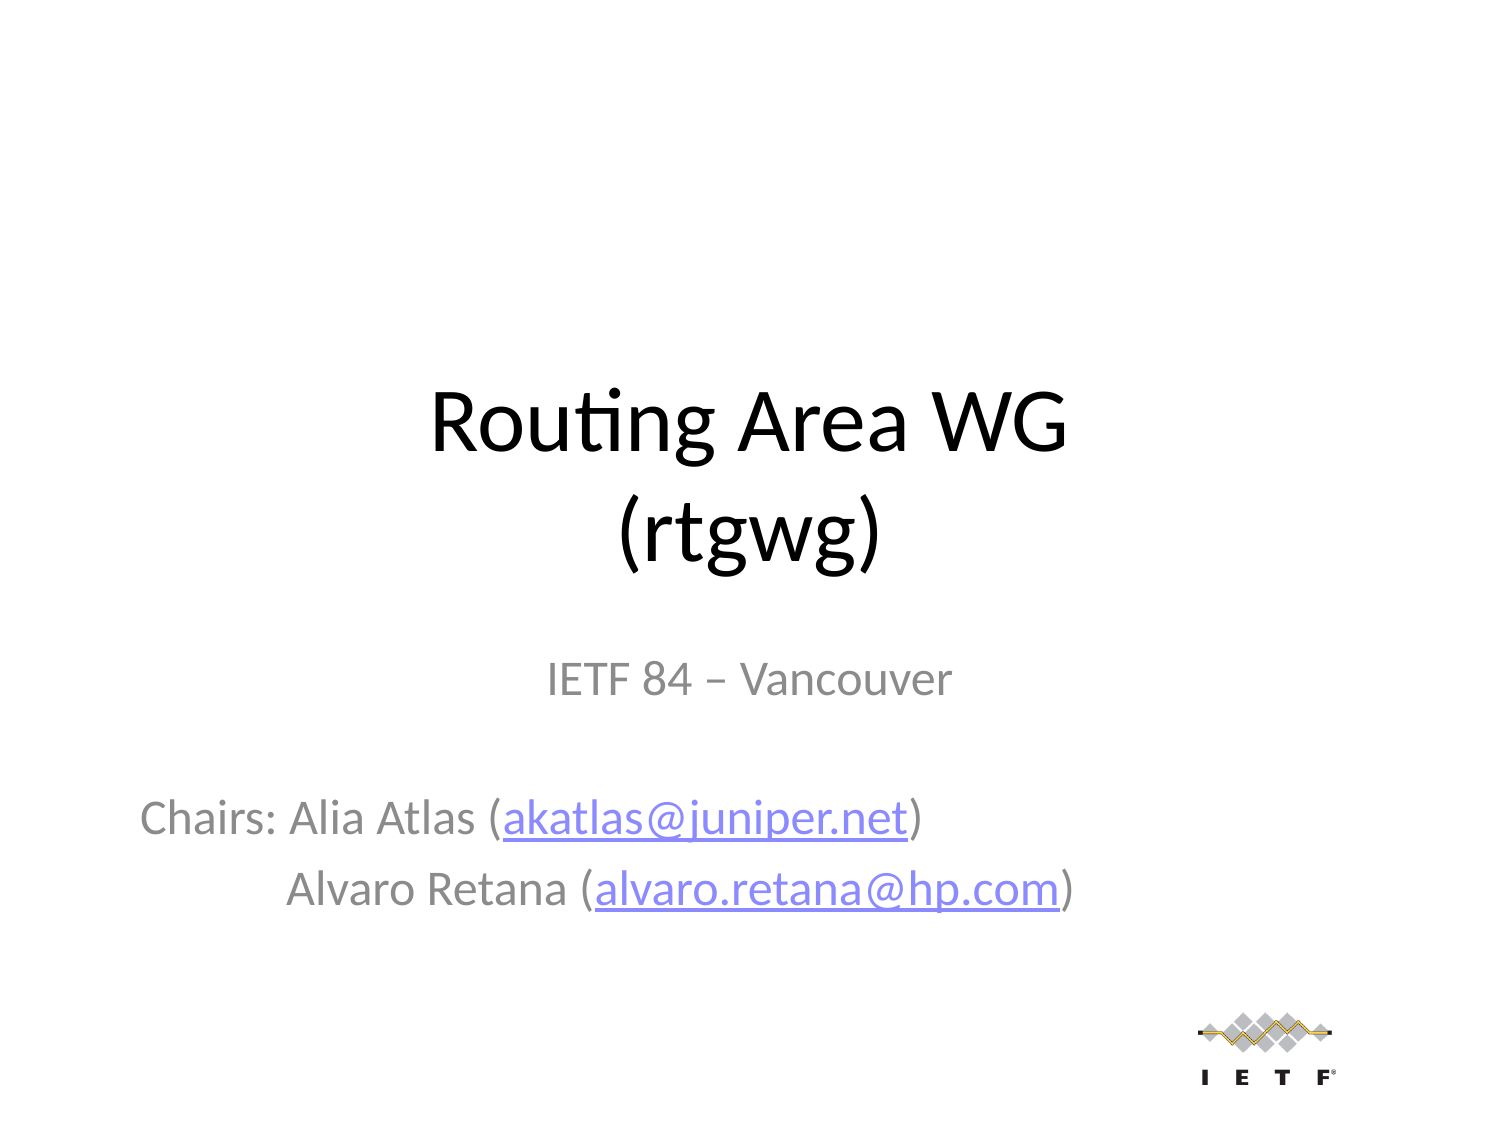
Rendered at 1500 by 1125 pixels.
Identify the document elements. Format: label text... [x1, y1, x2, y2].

subtitle IETF 84 – Vancouver Chairs: Alia Atlas (akatlas@juniper.net) Alvaro Retana (alvaro.retana@hp.com) [125, 637, 1375, 925]
picture [1198, 1012, 1336, 1085]
title Routing Area WG (rtgwg) [112, 349, 1388, 591]
